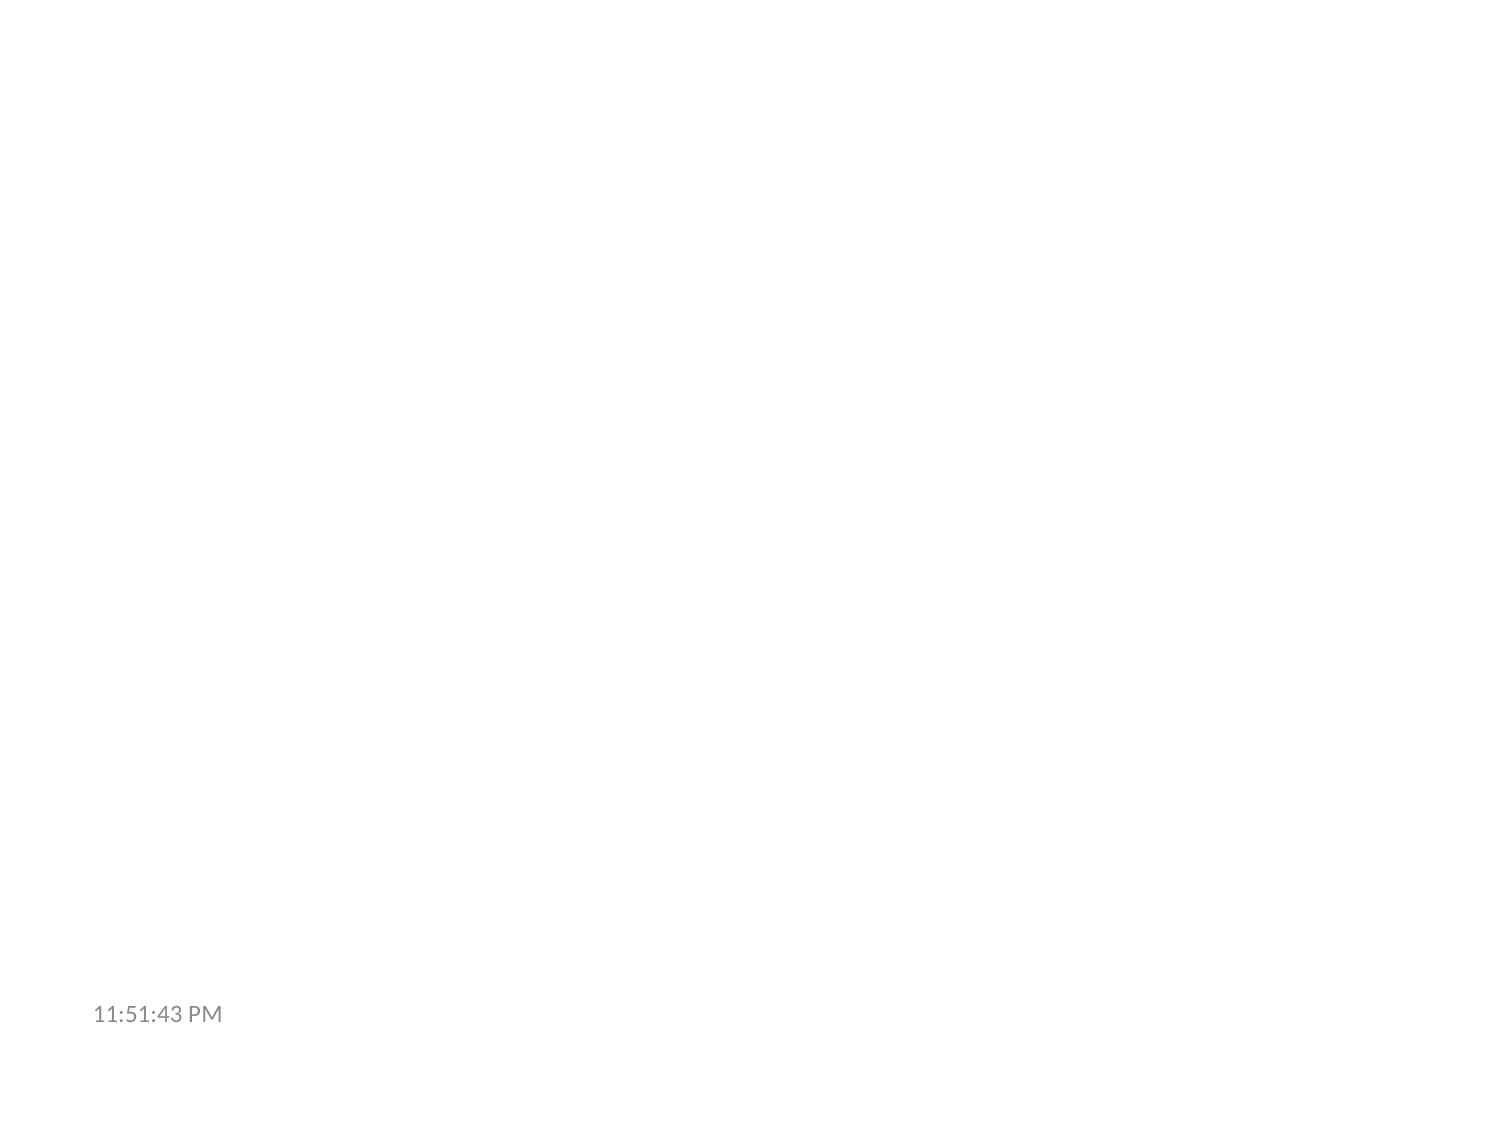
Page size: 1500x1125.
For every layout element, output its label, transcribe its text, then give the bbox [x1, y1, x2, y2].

text_box 3:35:09 PM [77, 982, 428, 1043]
